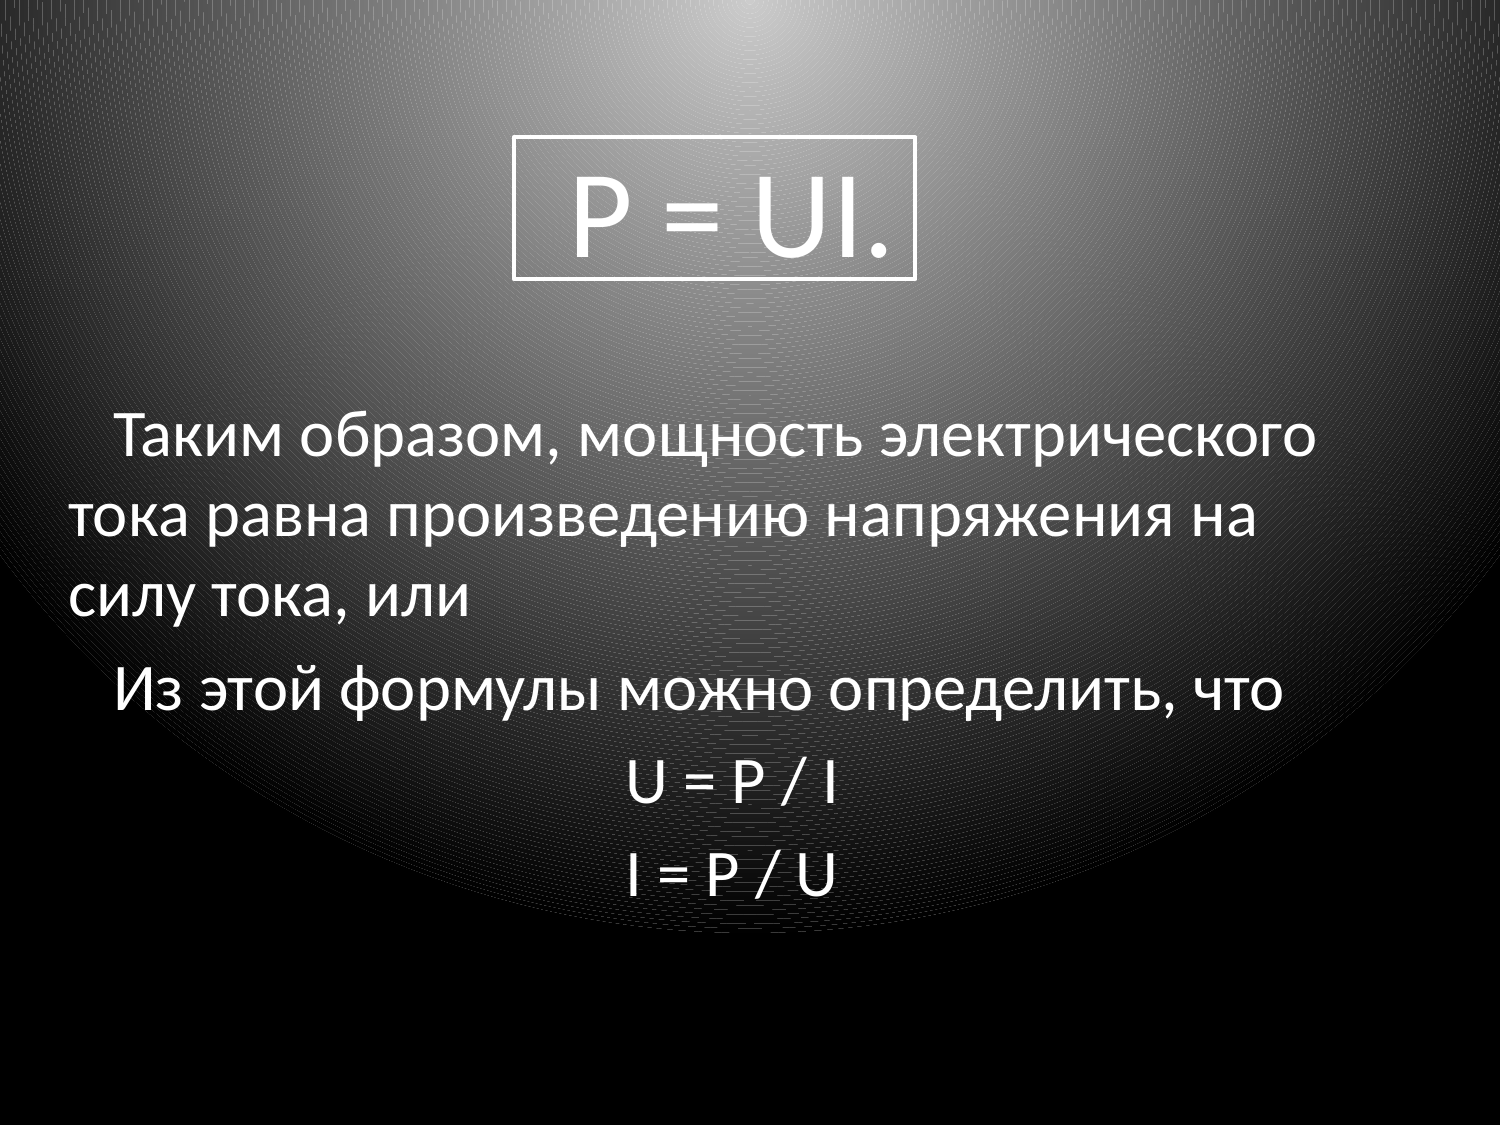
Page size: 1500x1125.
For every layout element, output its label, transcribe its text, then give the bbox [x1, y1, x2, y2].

text_box [512, 135, 917, 281]
list P = UI. Таким образом, мощность электрического тока равна произведению напряжения на силу тока, или Из этой формулы можно определить, что U = P / I I = P / U [53, 125, 1412, 1024]
